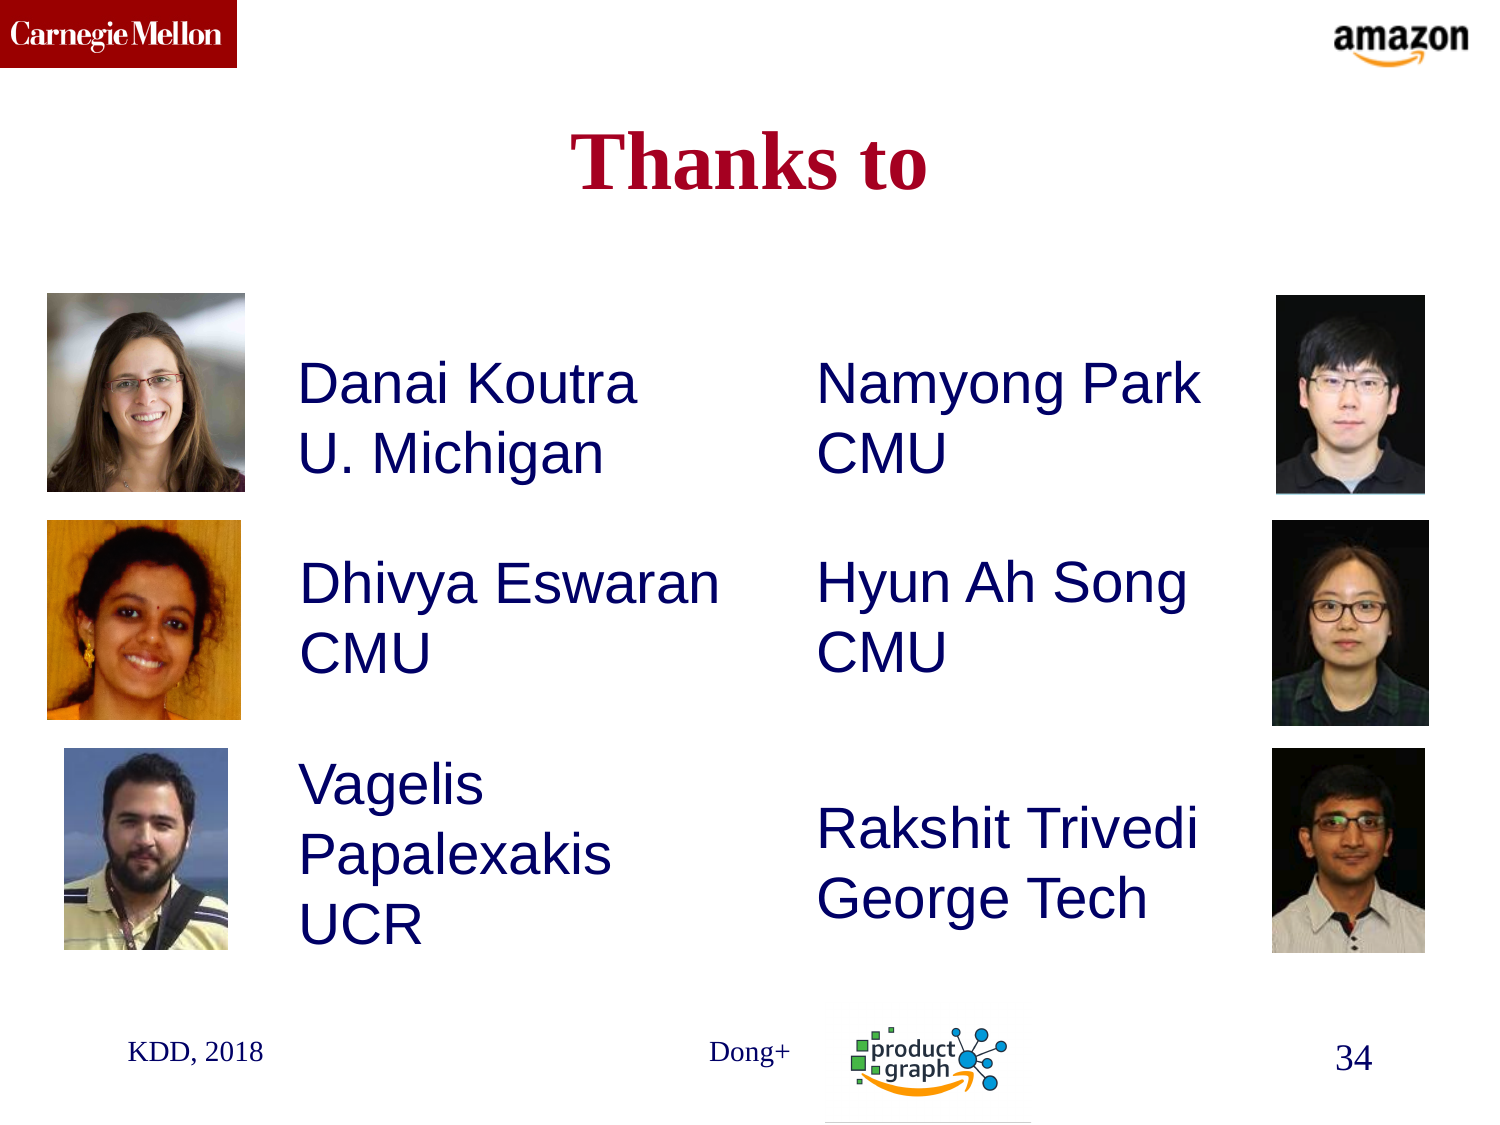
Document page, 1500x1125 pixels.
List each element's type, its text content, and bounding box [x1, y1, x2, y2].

slide_number 34 [1074, 1024, 1388, 1101]
picture [47, 293, 245, 492]
footer Dong+ [512, 1024, 988, 1101]
text_box Danai Koutra U. Michigan [282, 337, 666, 493]
picture [1272, 748, 1425, 953]
text_box Hyun Ah Song CMU [801, 537, 1239, 692]
picture [64, 748, 228, 950]
picture [1322, 4, 1484, 88]
slide_number KDD, 2018 [112, 1024, 426, 1101]
text_box Rakshit Trivedi George Tech [801, 783, 1239, 938]
picture [47, 520, 242, 720]
picture [0, 0, 237, 68]
picture [1272, 520, 1429, 727]
text_box Vagelis Papalexakis UCR [283, 738, 667, 964]
title Thanks to [112, 99, 1388, 213]
text_box Namyong Park CMU [801, 337, 1239, 493]
picture [1276, 295, 1425, 495]
text_box Dhivya Eswaran CMU [285, 538, 783, 693]
